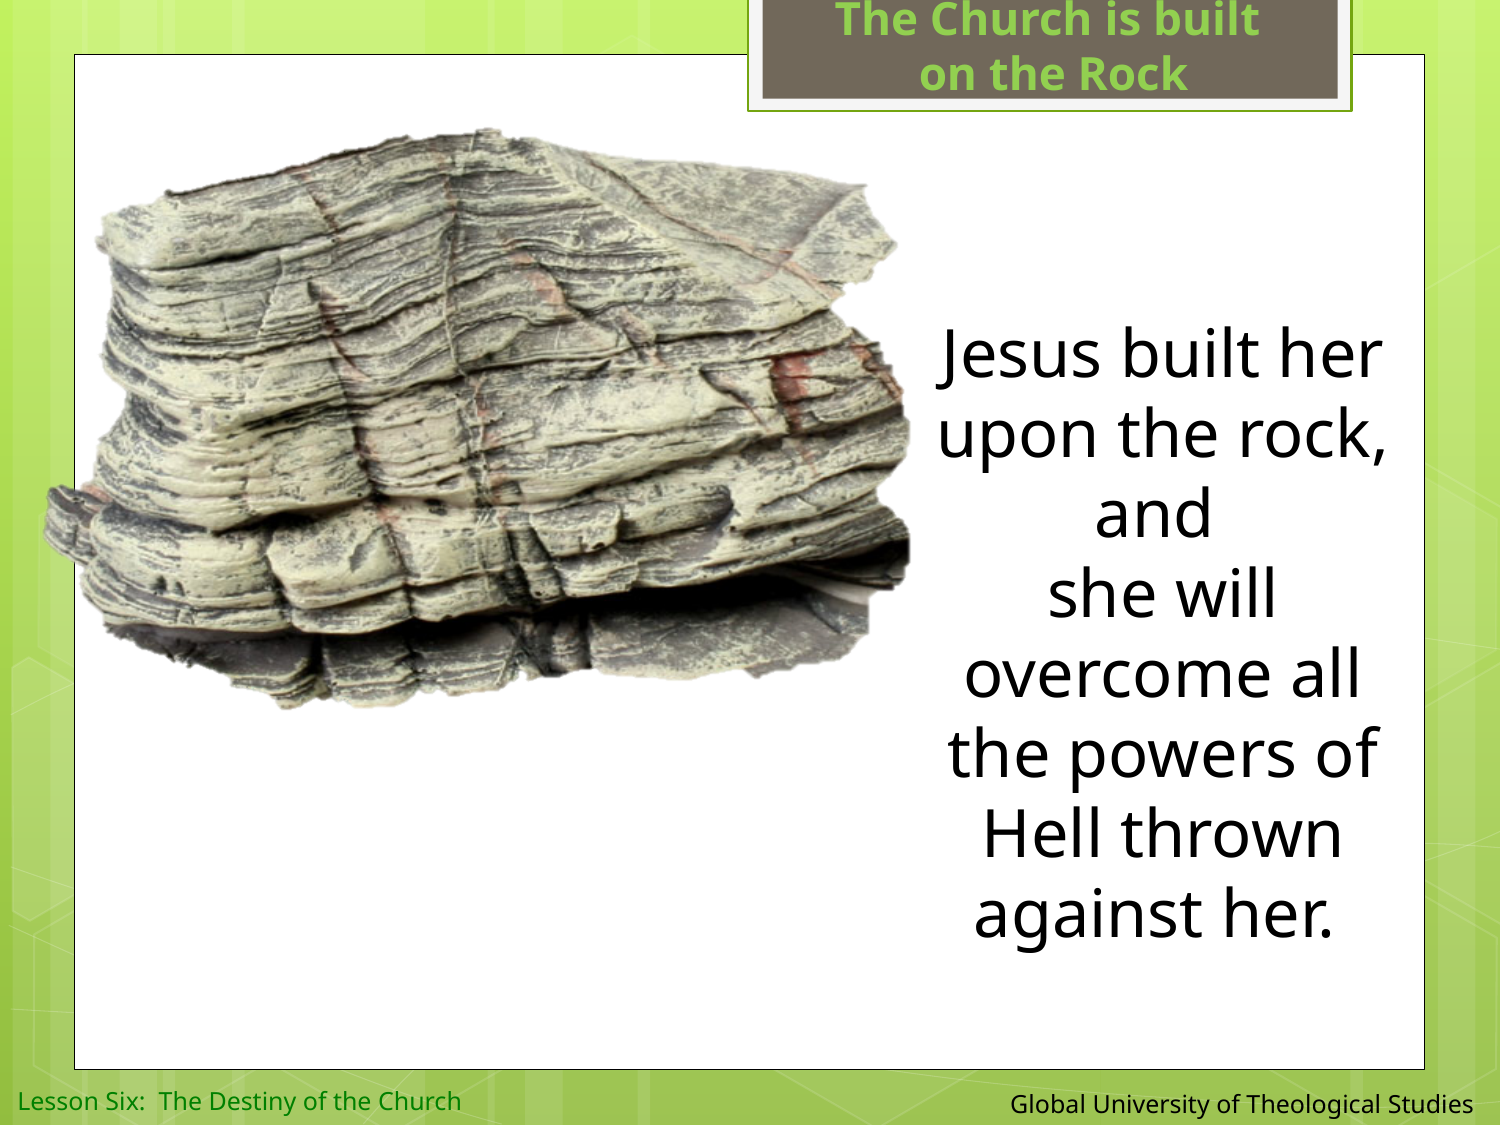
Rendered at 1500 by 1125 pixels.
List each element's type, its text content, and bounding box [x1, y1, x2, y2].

text_box Global University of Theological Studies [996, 1073, 1500, 1117]
text_box Jesus built her upon the rock, and she will overcome all the powers of Hell thrown against her. [896, 303, 1431, 959]
text_box Lesson Six: The Destiny of the Church [9, 1083, 513, 1118]
picture [0, 0, 1022, 811]
text_box The Church is built on the Rock [1025, 0, 1339, 107]
